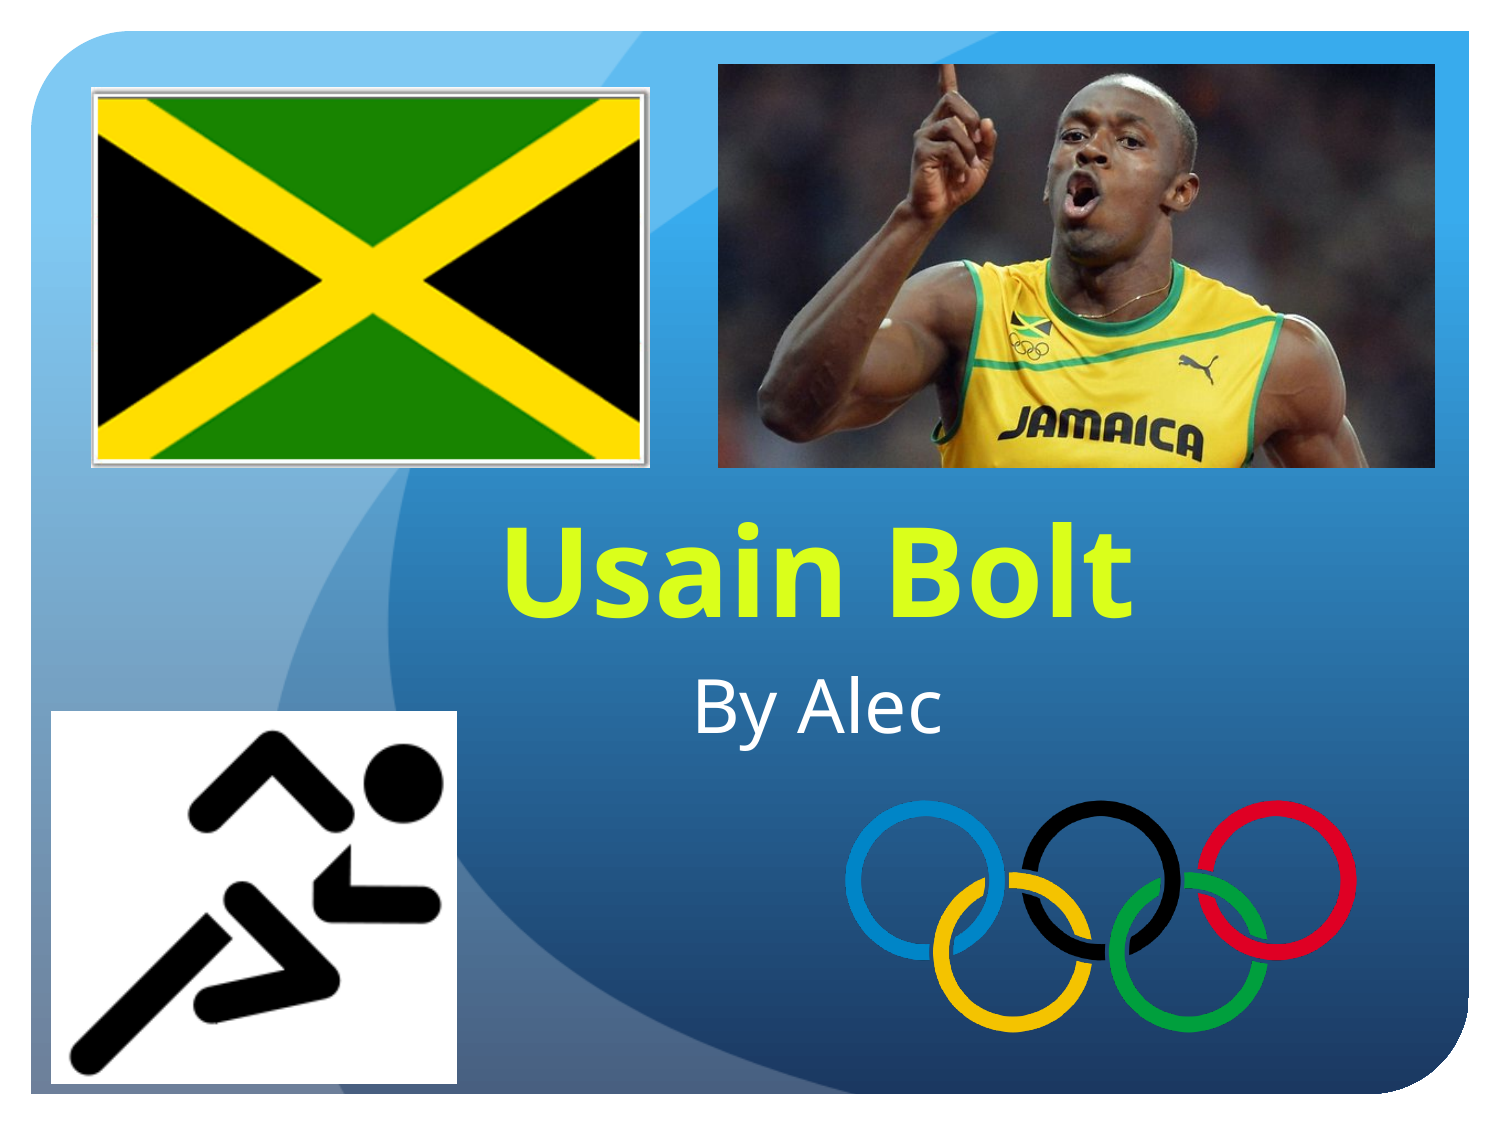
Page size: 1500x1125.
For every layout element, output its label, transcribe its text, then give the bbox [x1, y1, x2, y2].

subtitle By Alec [262, 650, 1372, 939]
picture [25, 30, 1474, 1095]
title Usain Bolt [262, 408, 1372, 650]
